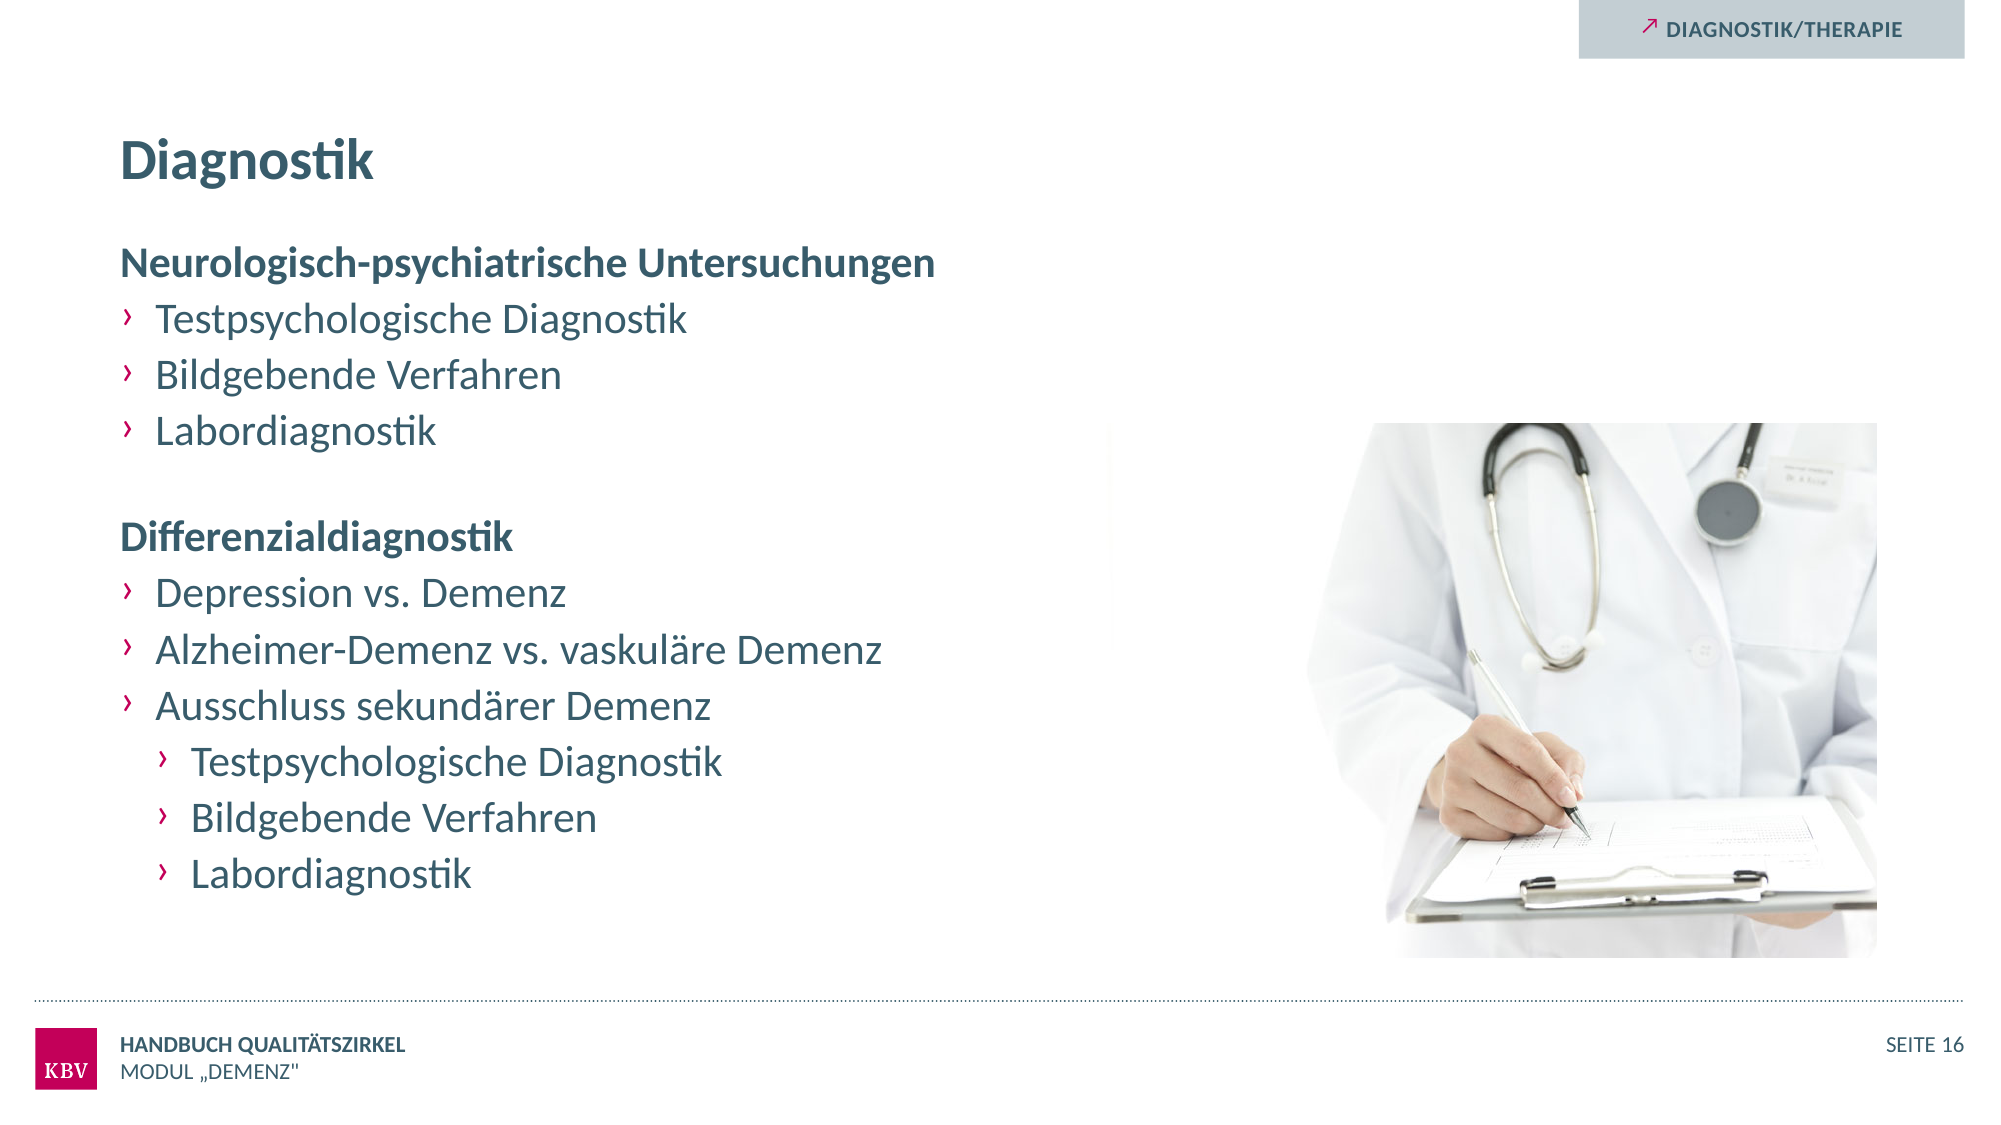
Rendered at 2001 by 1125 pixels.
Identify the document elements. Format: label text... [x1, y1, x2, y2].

list Diagnostik/Therapie [1578, 0, 1965, 59]
list Neurologisch-psychiatrische Untersuchungen Testpsychologische Diagnostik Bildgebende Verfahren Labordiagnostik Differenzialdiagnostik Depression vs. Demenz Alzheimer-Demenz vs. vaskuläre Demenz Ausschluss sekundärer Demenz Testpsychologische Diagnostik Bildgebende Verfahren Labordiagnostik [120, 237, 1880, 945]
slide_number Modul „Demenz" [120, 1057, 1668, 1084]
slide_number Seite 16 [1787, 1030, 1965, 1057]
picture [1074, 423, 1877, 958]
title Diagnostik [120, 129, 1880, 201]
footer Handbuch Qualitätszirkel [120, 1030, 1668, 1057]
